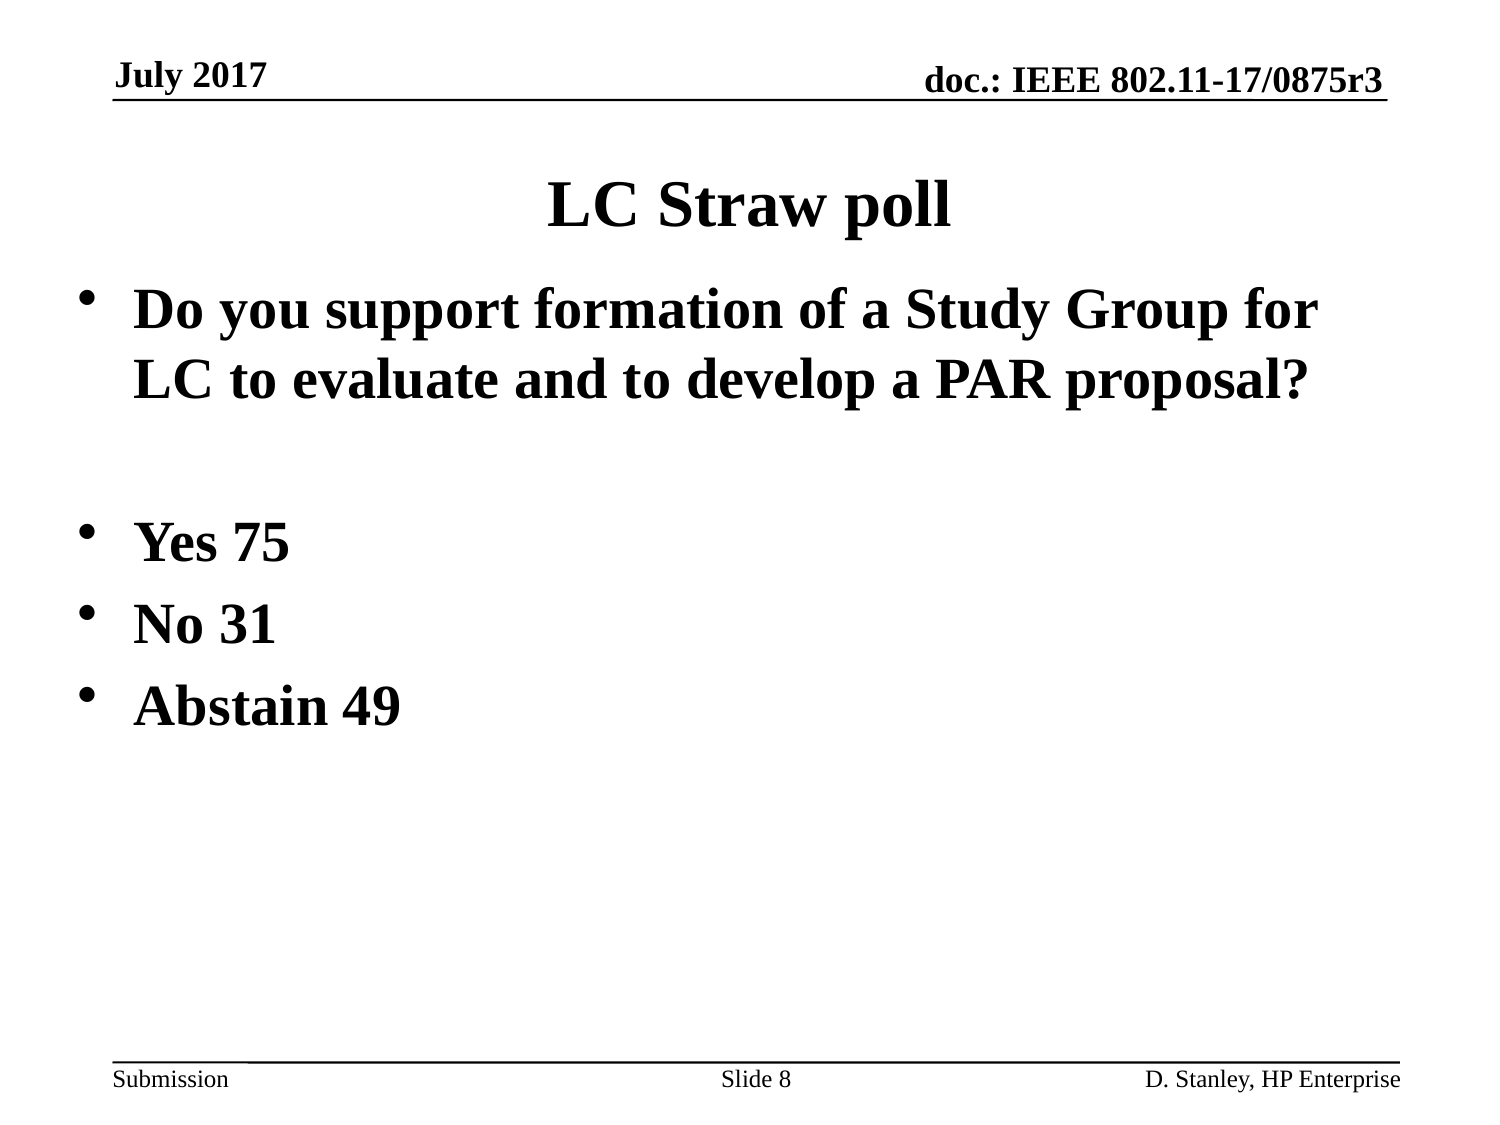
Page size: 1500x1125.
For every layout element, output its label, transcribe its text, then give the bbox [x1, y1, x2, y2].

title LC Straw poll [112, 112, 1388, 262]
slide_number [114, 49, 270, 95]
slide_number Slide 8 [712, 1061, 800, 1093]
list Do you support formation of a Study Group for LC to evaluate and to develop a PAR proposal? Yes 75 No 31 Abstain 49 [62, 262, 1425, 1050]
footer D. Stanley, HP Enterprise [878, 1061, 1402, 1093]
